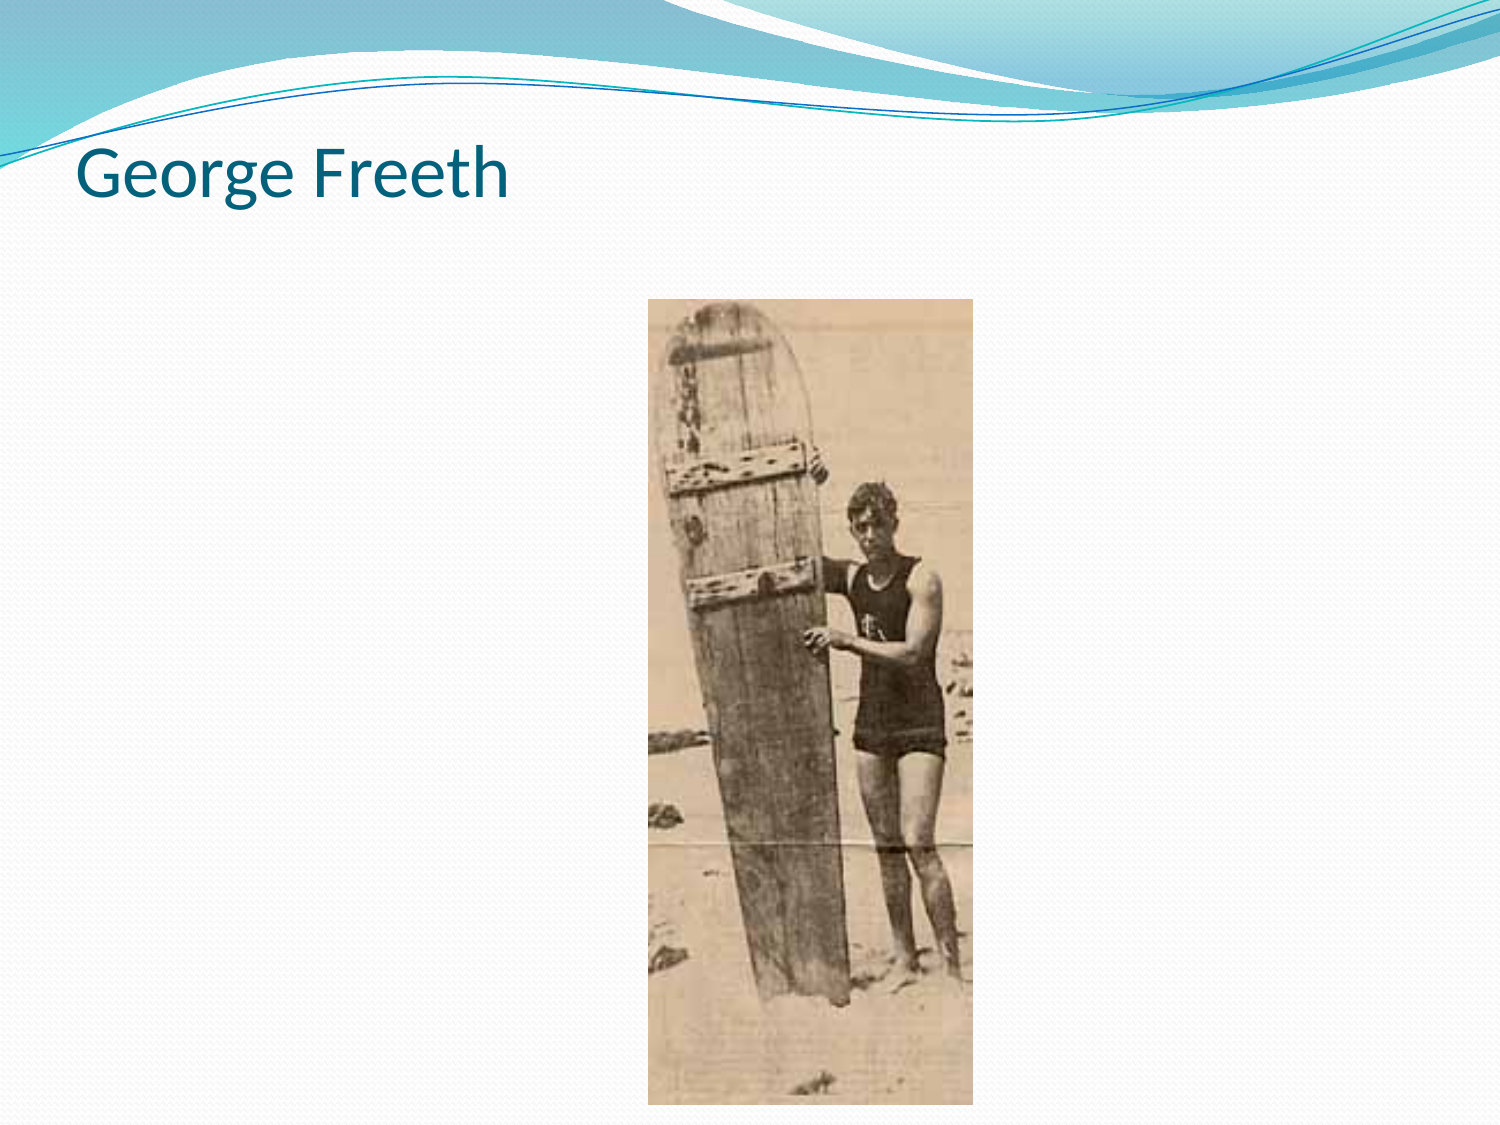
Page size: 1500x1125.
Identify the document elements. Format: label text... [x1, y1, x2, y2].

title George Freeth [75, 115, 1438, 303]
picture [648, 299, 973, 1105]
